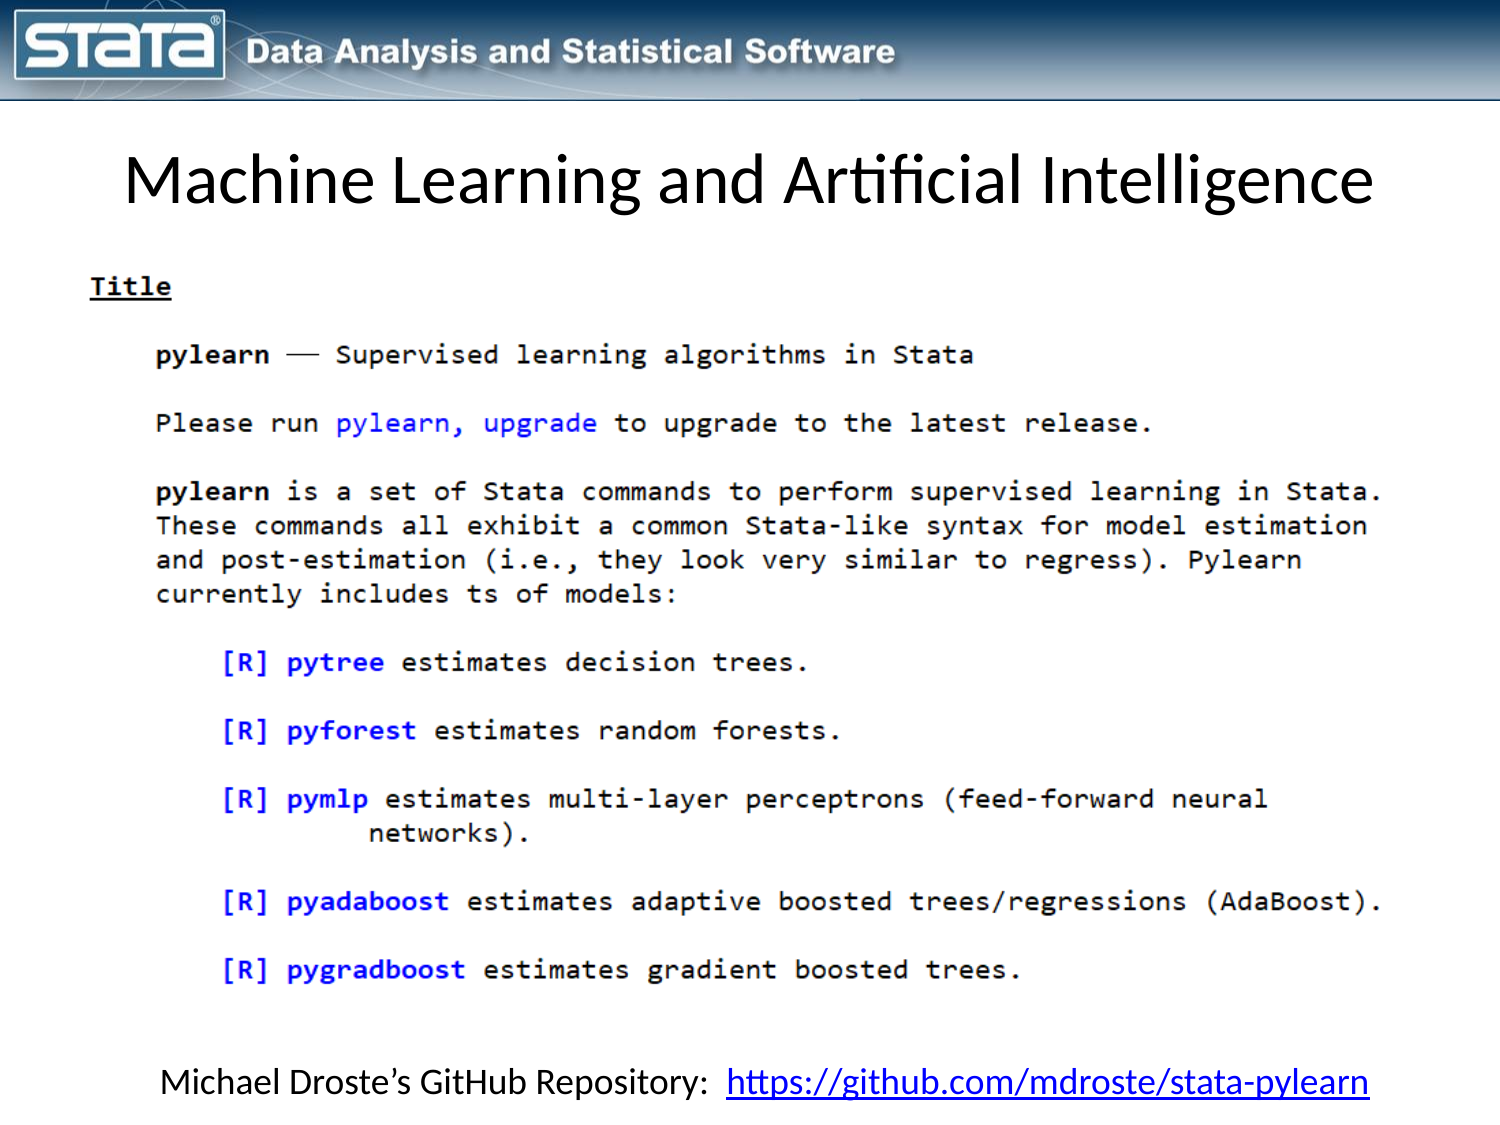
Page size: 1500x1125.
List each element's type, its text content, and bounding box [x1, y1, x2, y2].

picture [85, 249, 1415, 1013]
text_box Michael Droste’s GitHub Repository: https://github.com/mdroste/stata-pylearn [144, 1049, 1385, 1110]
picture [0, 0, 1500, 99]
title Machine Learning and Artificial Intelligence [0, 99, 1500, 250]
